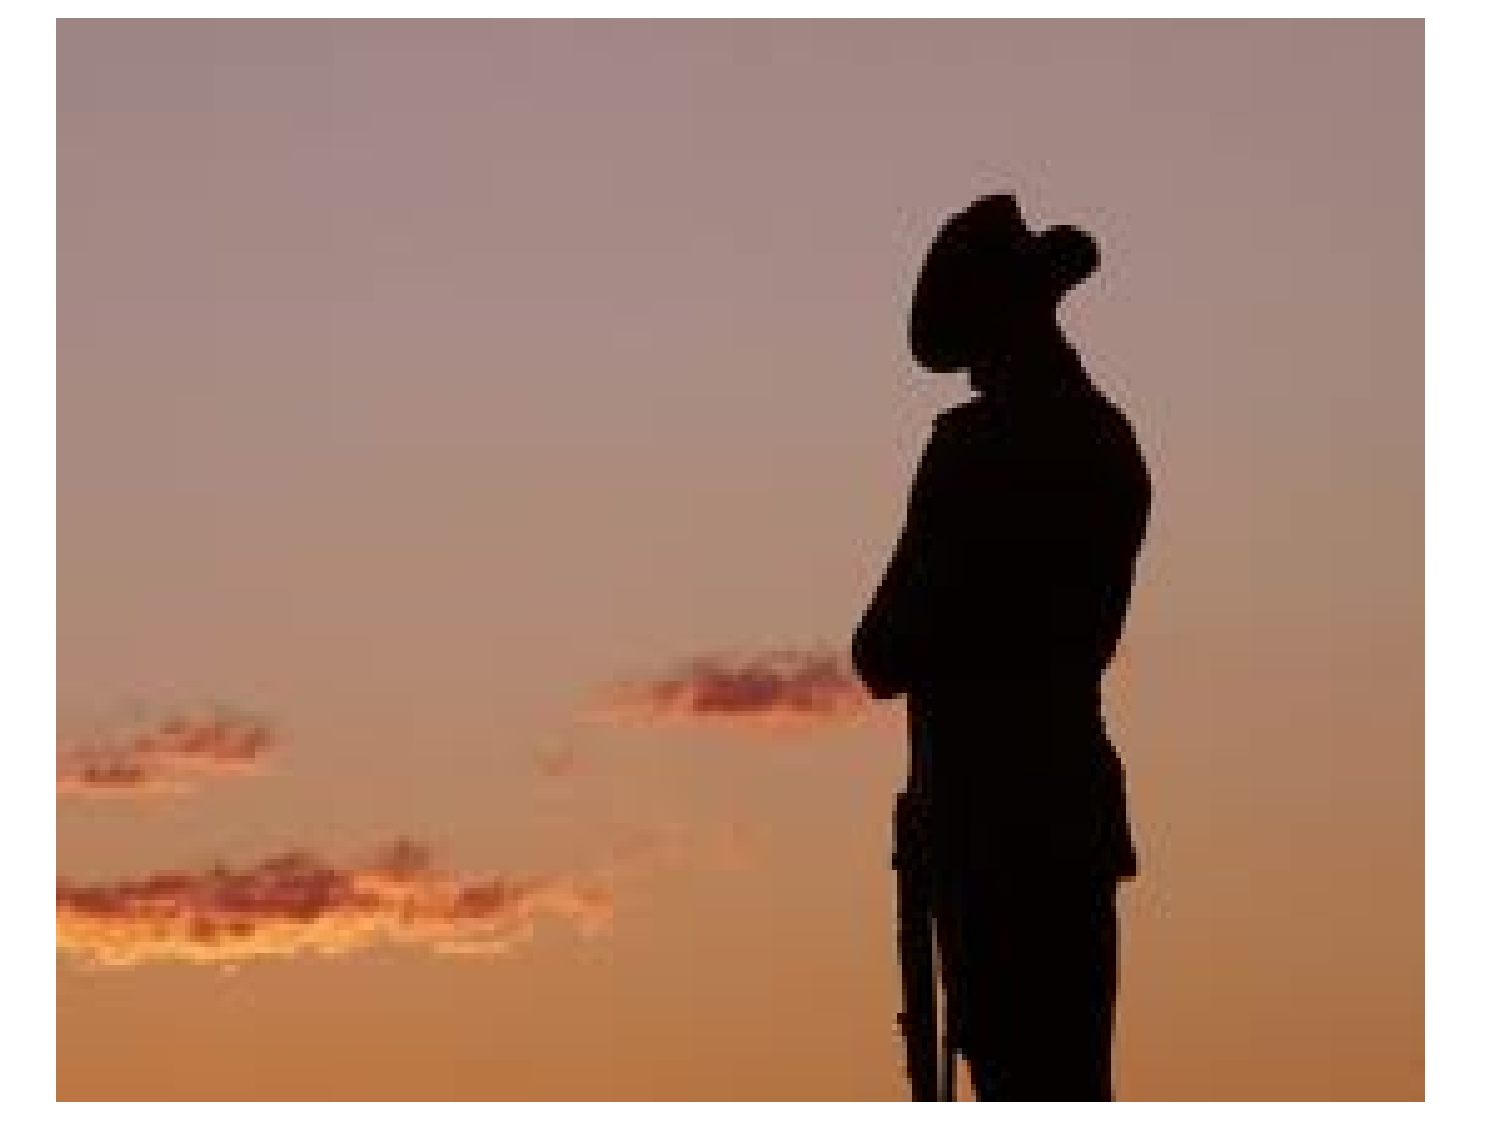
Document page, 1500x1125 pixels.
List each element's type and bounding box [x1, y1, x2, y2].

picture [56, 17, 1425, 1102]
